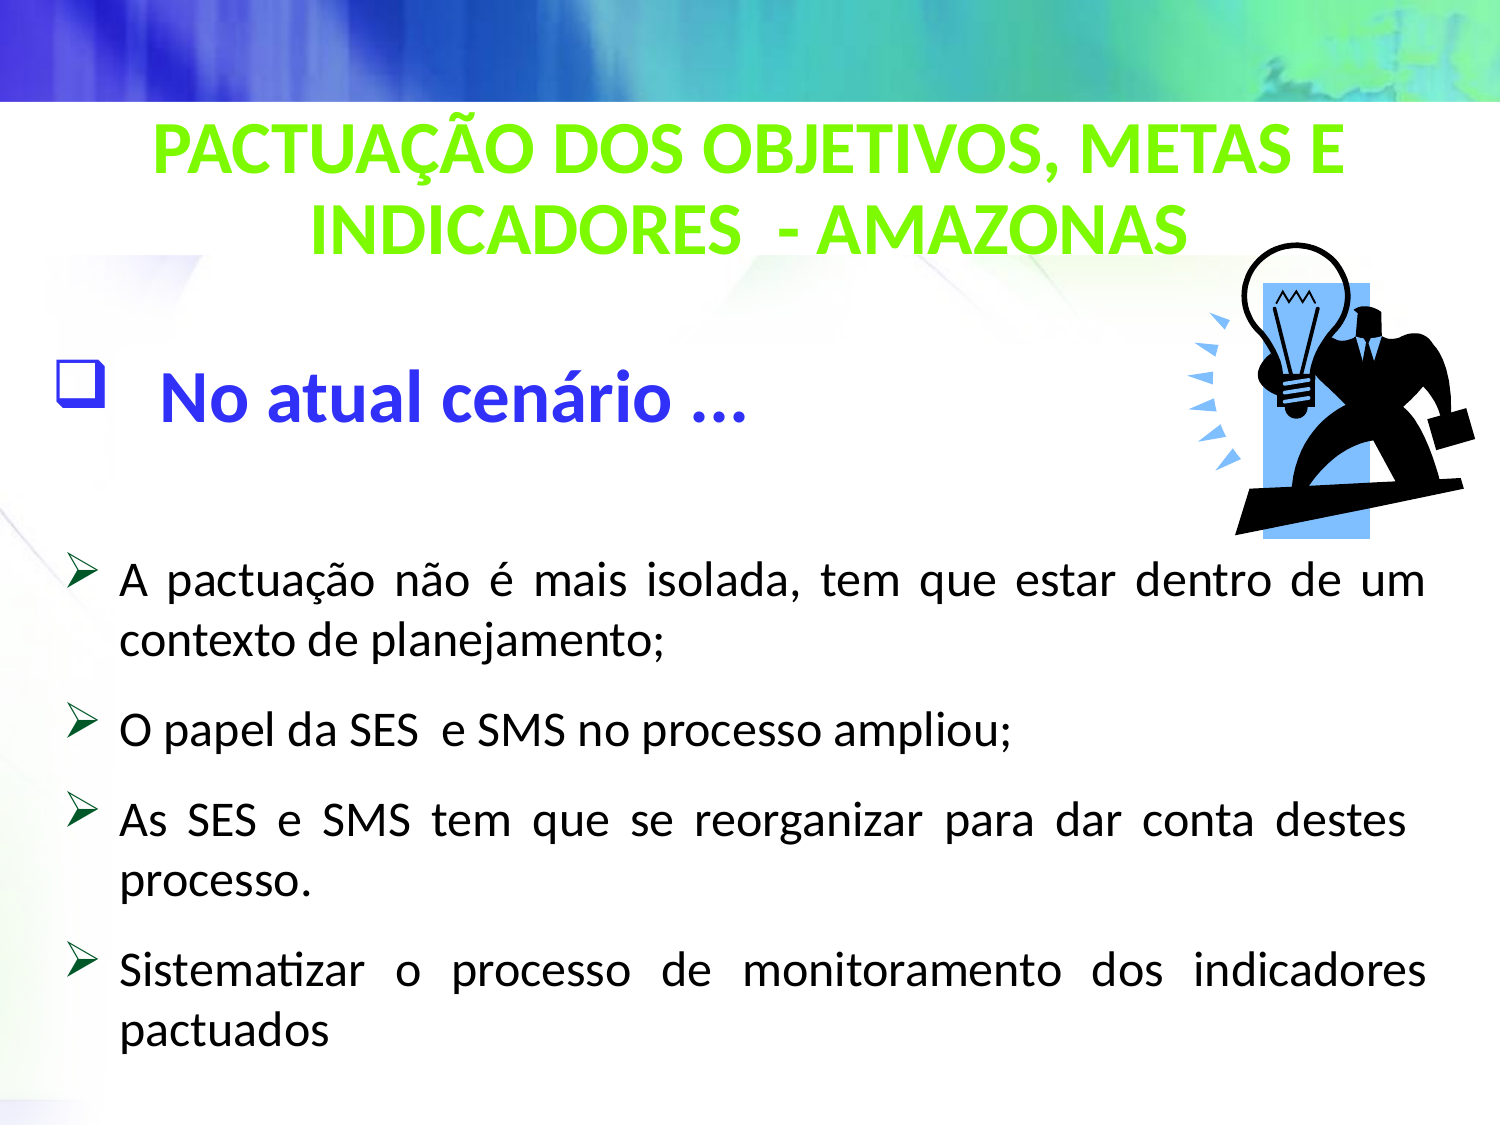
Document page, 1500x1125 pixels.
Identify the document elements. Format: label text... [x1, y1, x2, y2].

text_box Pactuação dos Objetivos, Metas e Indicadores - amazonas [0, 101, 1500, 256]
text_box A pactuação não é mais isolada, tem que estar dentro de um contexto de planejamento; O papel da SES e SMS no processo ampliou; As SES e SMS tem que se reorganizar para dar conta destes processo. Sistematizar o processo de monitoramento dos indicadores pactuados [48, 538, 1443, 1064]
picture [0, 0, 1500, 101]
picture [0, 242, 1500, 1125]
text_box No atual cenário ... [36, 339, 1093, 445]
